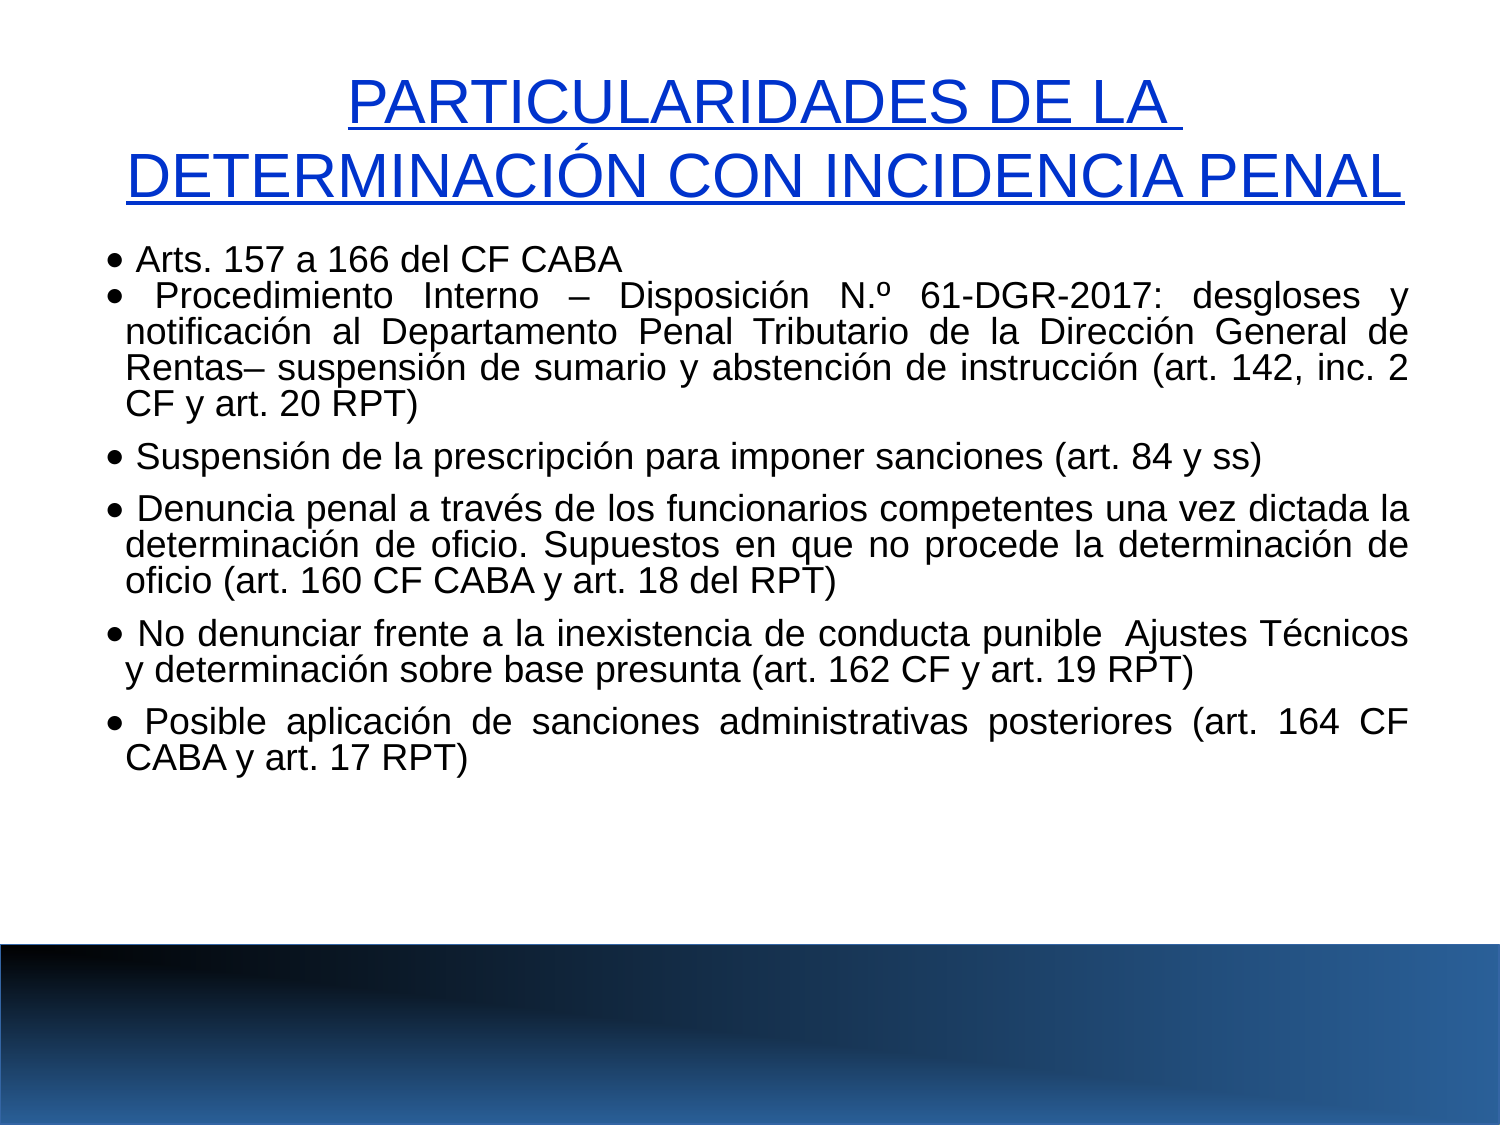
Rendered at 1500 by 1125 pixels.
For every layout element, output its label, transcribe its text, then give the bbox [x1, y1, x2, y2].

picture [0, 0, 1500, 944]
text_box [0, 944, 1500, 1125]
text_box Arts. 157 a 166 del CF CABA Procedimiento Interno – Disposición N.º 61-DGR-2017: desgloses y notificación al Departamento Penal Tributario de la Dirección General de Rentas– suspensión de sumario y abstención de instrucción (art. 142, inc. 2 CF y art. 20 RPT) Suspensión de la prescripción para imponer sanciones (art. 84 y ss) Denuncia penal a través de los funcionarios competentes una vez dictada la determinación de oficio. Supuestos en que no procede la determinación de oficio (art. 160 CF CABA y art. 18 del RPT) No denunciar frente a la inexistencia de conducta punible Ajustes Técnicos y determinación sobre base presunta (art. 162 CF y art. 19 RPT) Posible aplicación de sanciones administrativas posteriores (art. 164 CF CABA y art. 17 RPT) [74, 236, 1425, 944]
text_box PARTICULARIDADES DE LA DETERMINACIÓN CON INCIDENCIA PENAL [90, 23, 1440, 248]
